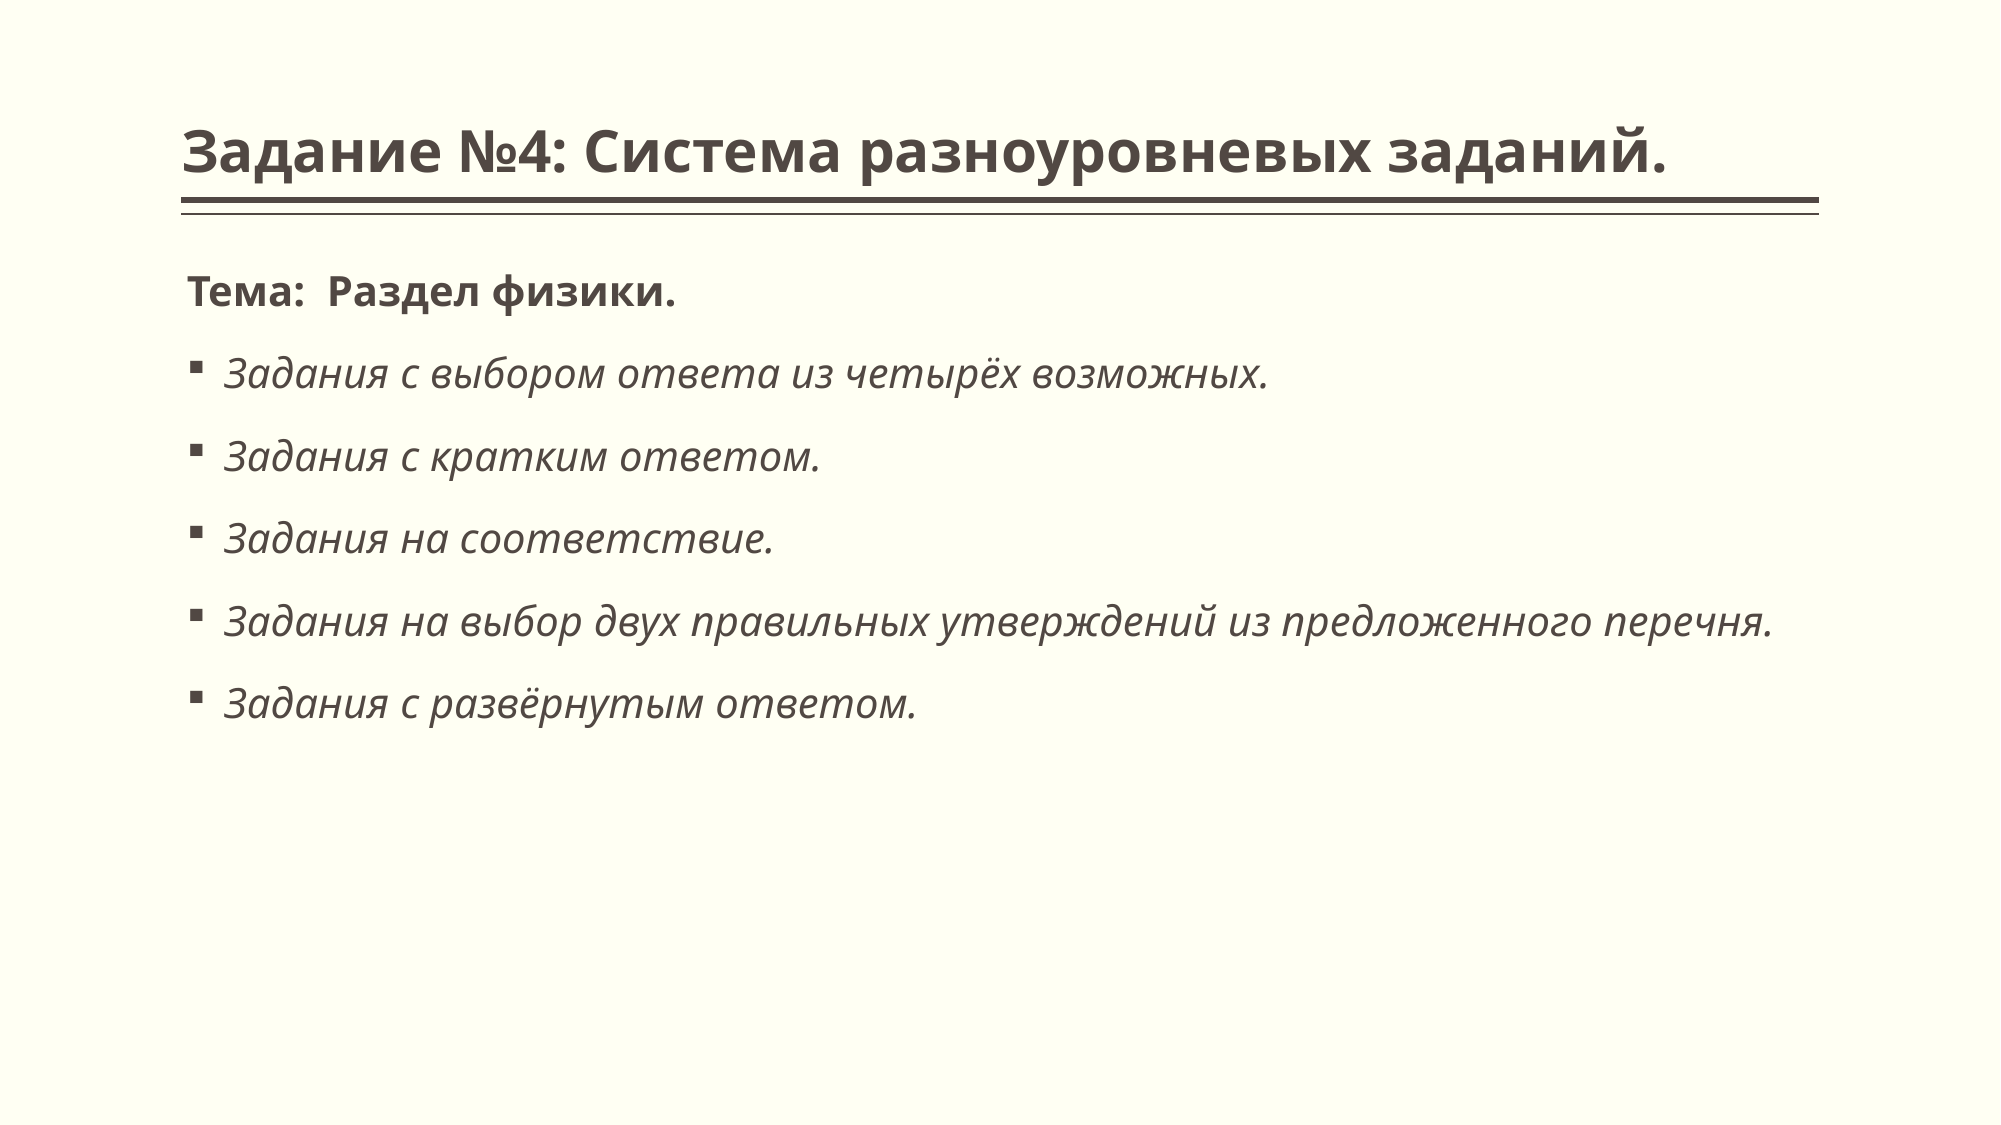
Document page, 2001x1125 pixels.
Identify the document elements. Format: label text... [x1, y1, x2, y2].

title Задание №4: Система разноуровневых заданий. [181, 12, 1819, 193]
list Тема: Раздел физики. Задания с выбором ответа из четырёх возможных. Задания с кратким ответом. Задания на соответствие. Задания на выбор двух правильных утверждений из предложенного перечня. Задания с развёрнутым ответом. [186, 262, 1825, 1013]
